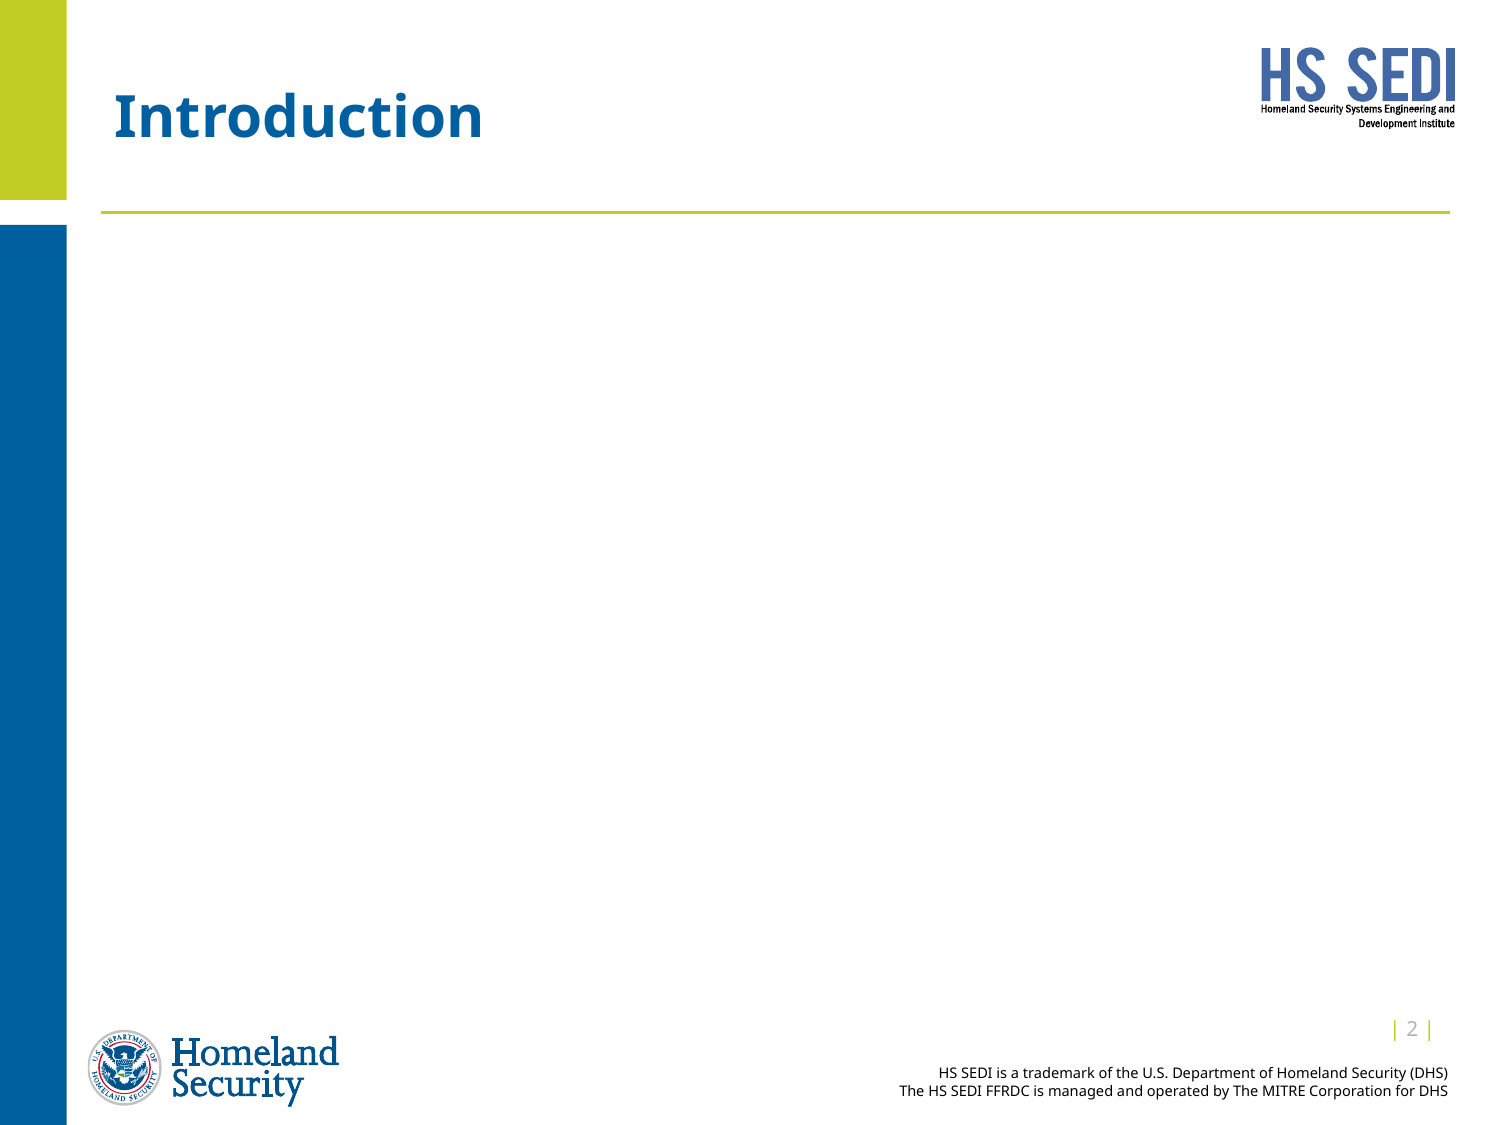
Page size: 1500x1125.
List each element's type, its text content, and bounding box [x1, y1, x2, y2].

title Introduction [99, 45, 1248, 188]
slide_number | 1 | [1368, 1021, 1450, 1052]
